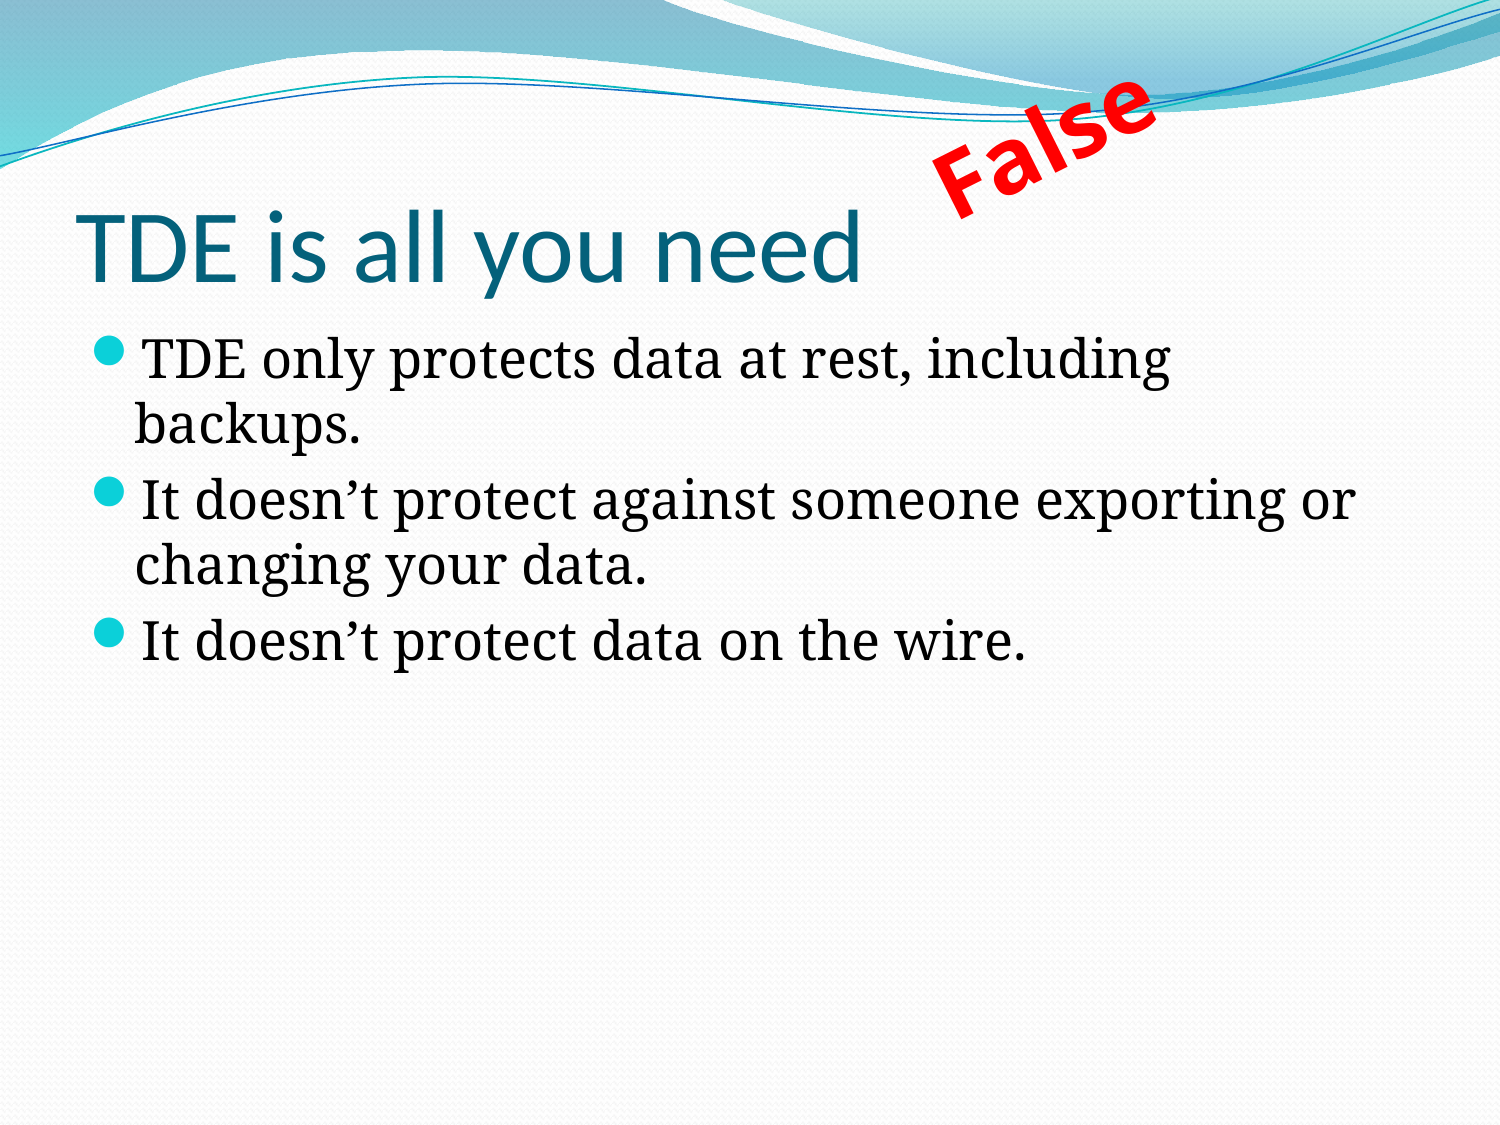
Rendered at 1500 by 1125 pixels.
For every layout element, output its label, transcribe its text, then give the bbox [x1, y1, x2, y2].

list TDE only protects data at rest, including backups. It doesn’t protect against someone exporting or changing your data. It doesn’t protect data on the wire. [75, 317, 1425, 1038]
text_box False [800, 0, 1285, 302]
title TDE is all you need [75, 115, 1425, 303]
